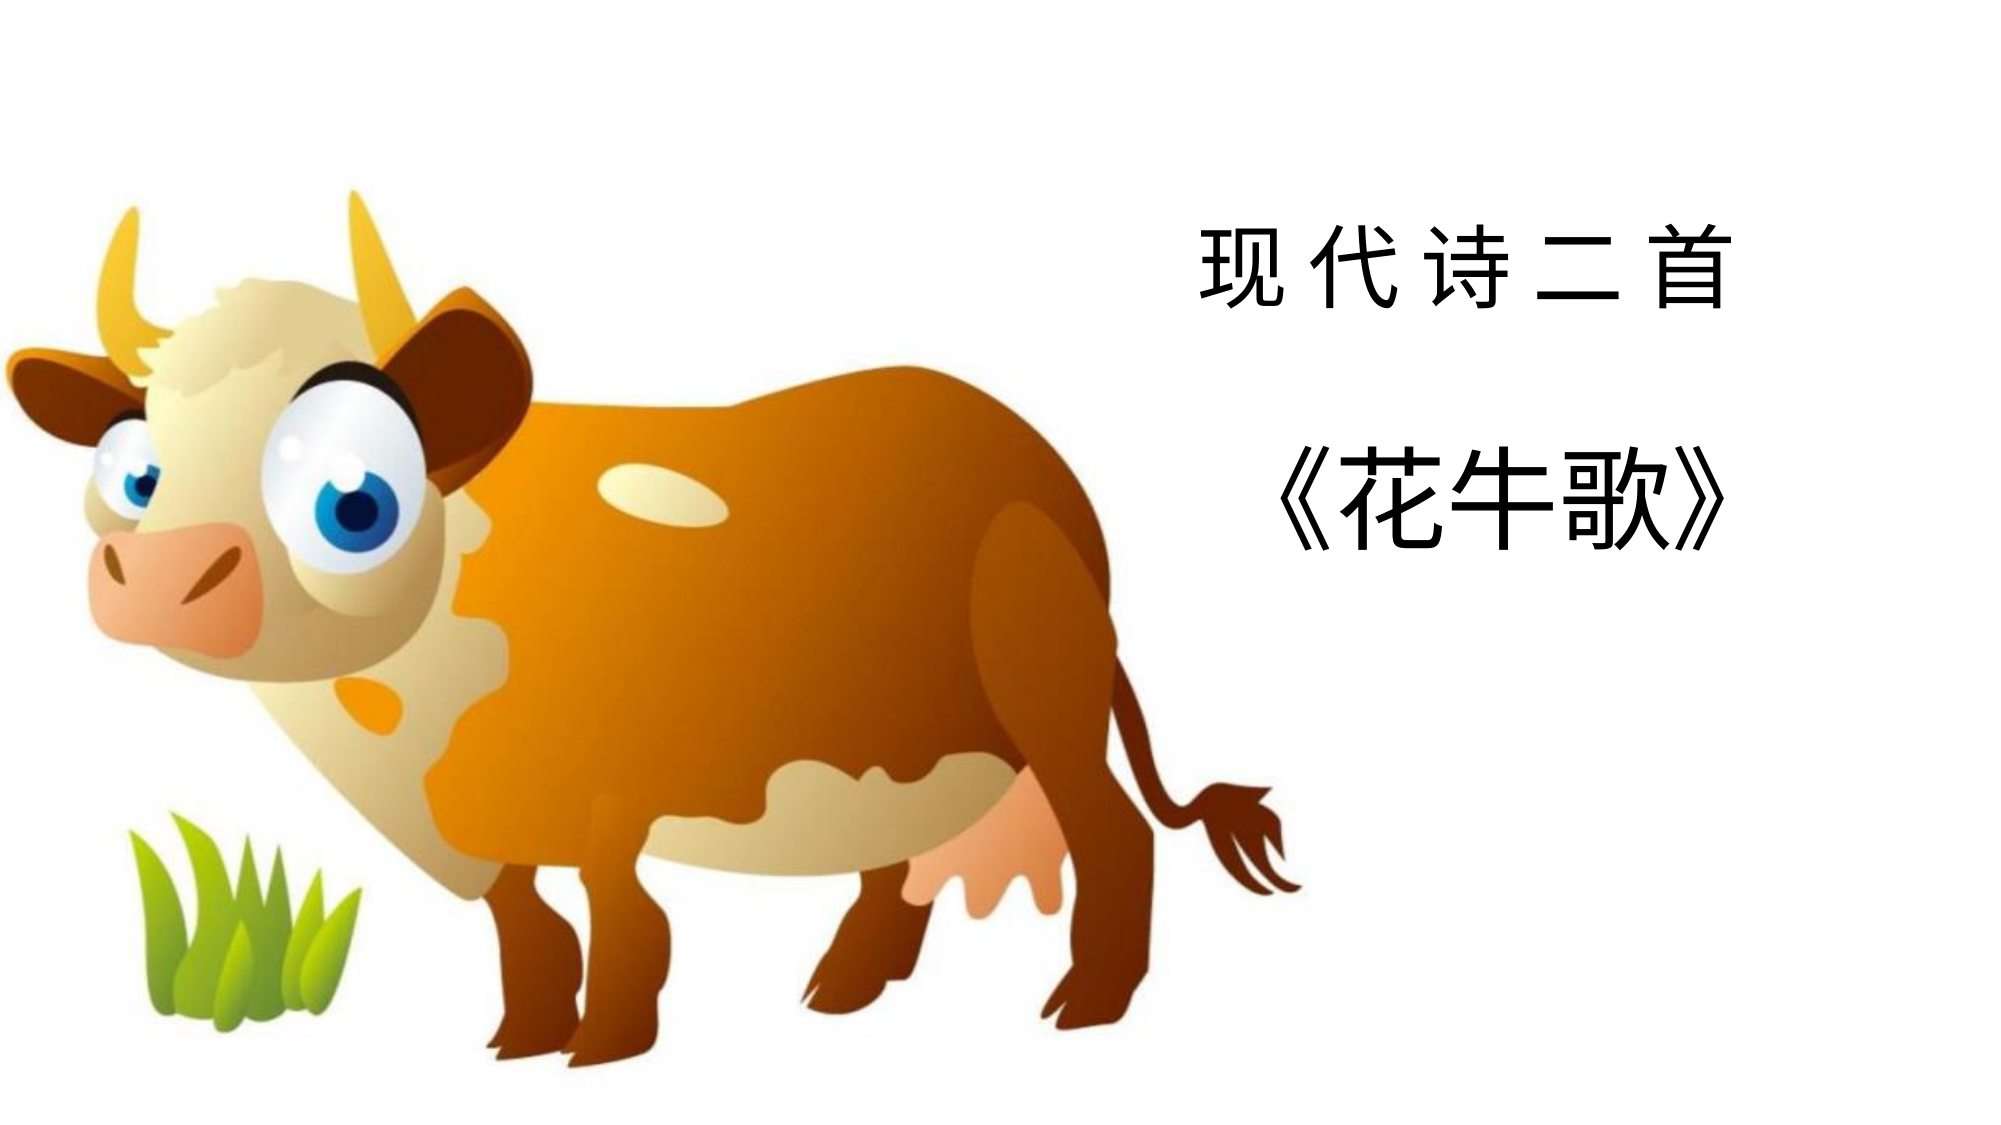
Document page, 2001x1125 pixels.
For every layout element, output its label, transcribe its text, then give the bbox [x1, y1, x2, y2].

text_box 《花牛歌》 [1320, 421, 1825, 572]
text_box 现 代 诗 二 首 [1320, 202, 1847, 328]
picture [0, 1, 1320, 1125]
